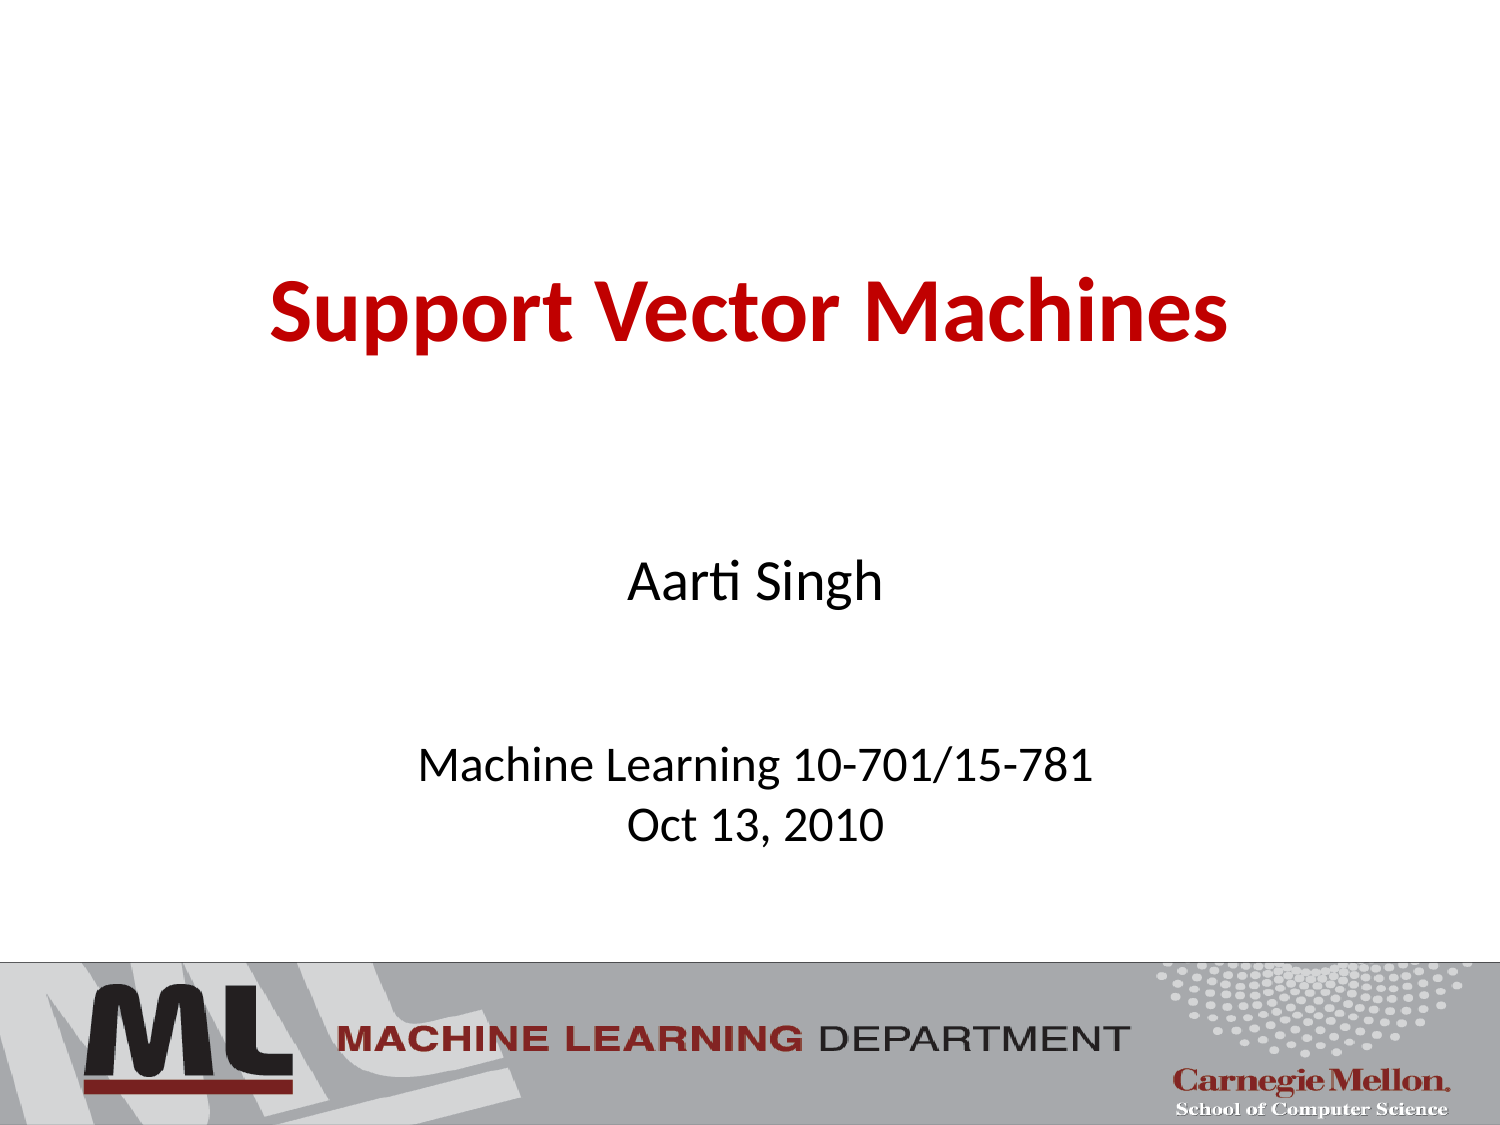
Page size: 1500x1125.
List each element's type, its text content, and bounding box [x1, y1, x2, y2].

title Support Vector Machines [75, 183, 1425, 425]
text_box Aarti Singh Machine Learning 10-701/15-781 Oct 13, 2010 [402, 534, 1109, 860]
picture [0, 962, 1500, 1125]
